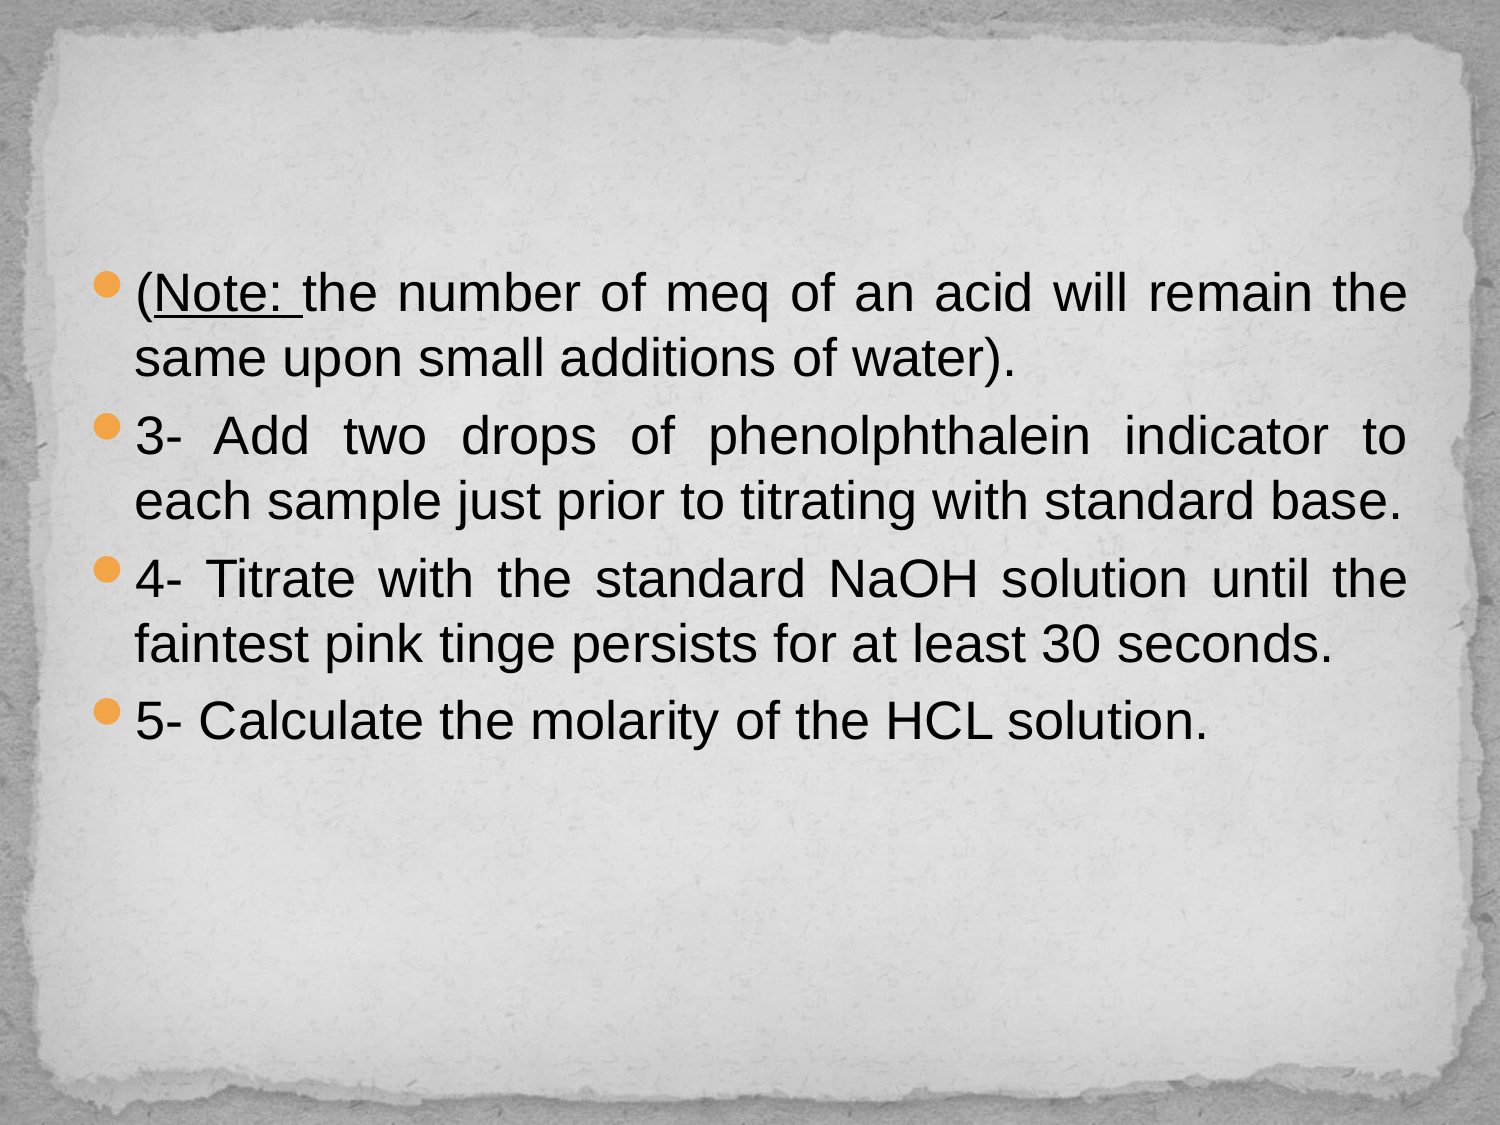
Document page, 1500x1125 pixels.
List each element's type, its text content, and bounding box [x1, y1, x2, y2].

list (Note: the number of meq of an acid will remain the same upon small additions of water). 3- Add two drops of phenolphthalein indicator to each sample just prior to titrating with standard base. 4- Titrate with the standard NaOH solution until the faintest pink tinge persists for at least 30 seconds. 5- Calculate the molarity of the HCL solution. [75, 249, 1425, 1000]
